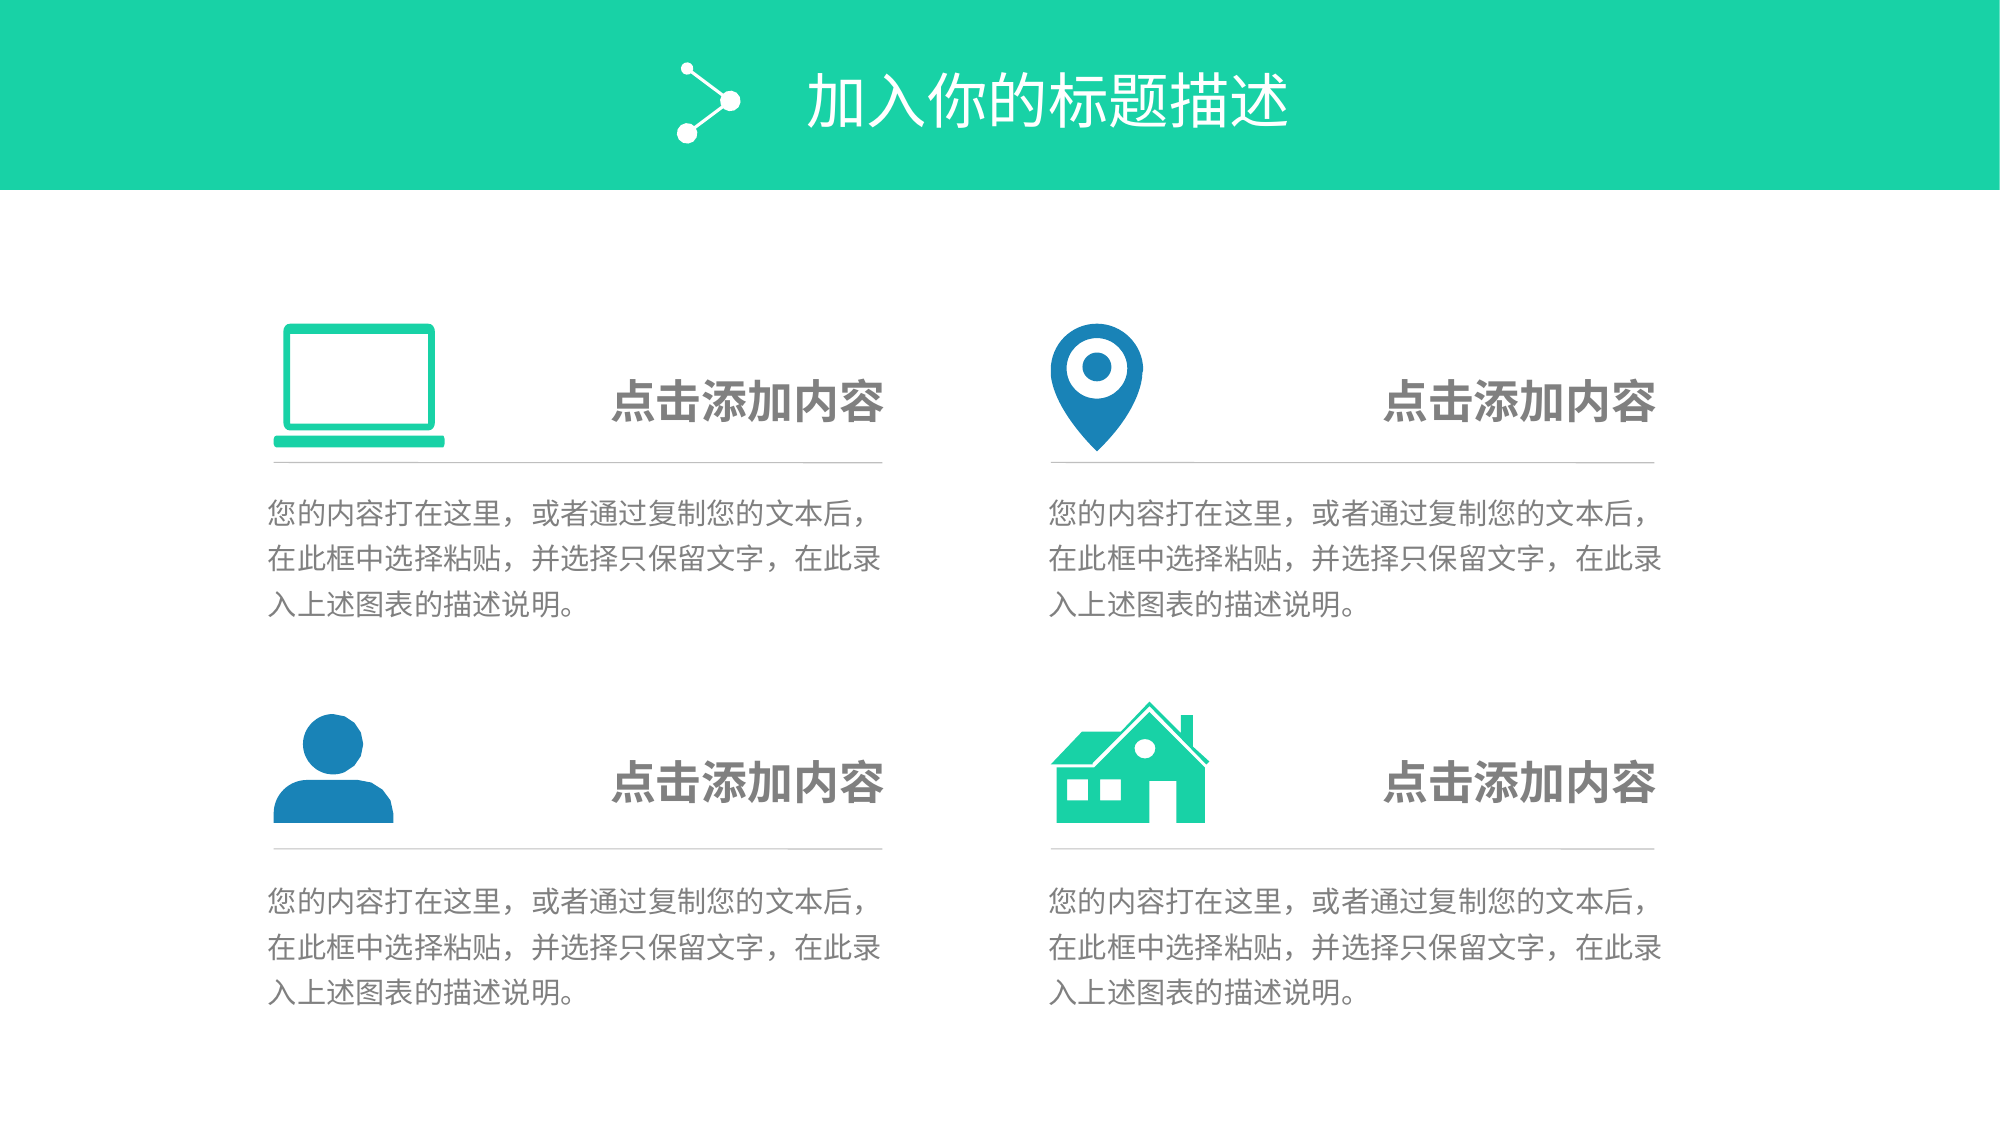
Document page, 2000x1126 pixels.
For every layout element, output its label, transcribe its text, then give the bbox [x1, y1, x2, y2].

text_box [283, 323, 435, 431]
text_box 点击添加内容 [595, 746, 900, 817]
text_box [273, 435, 445, 448]
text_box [0, 0, 2000, 190]
text_box [302, 714, 364, 775]
text_box 点击添加内容 [1367, 365, 1672, 435]
text_box [1050, 701, 1210, 765]
text_box 点击添加内容 [1367, 746, 1672, 817]
text_box 您的内容打在这里，或者通过复制您的文本后，在此框中选择粘贴，并选择只保留文字，在此录入上述图表的描述说明。 [1034, 865, 1701, 1017]
text_box 您的内容打在这里，或者通过复制您的文本后，在此框中选择粘贴，并选择只保留文字，在此录入上述图表的描述说明。 [253, 865, 920, 1017]
text_box [1056, 712, 1205, 823]
text_box [273, 779, 394, 823]
text_box 点击添加内容 [595, 365, 900, 435]
text_box 您的内容打在这里，或者通过复制您的文本后，在此框中选择粘贴，并选择只保留文字，在此录入上述图表的描述说明。 [253, 477, 920, 629]
text_box 您的内容打在这里，或者通过复制您的文本后，在此框中选择粘贴，并选择只保留文字，在此录入上述图表的描述说明。 [1034, 477, 1701, 629]
text_box [1050, 323, 1144, 452]
